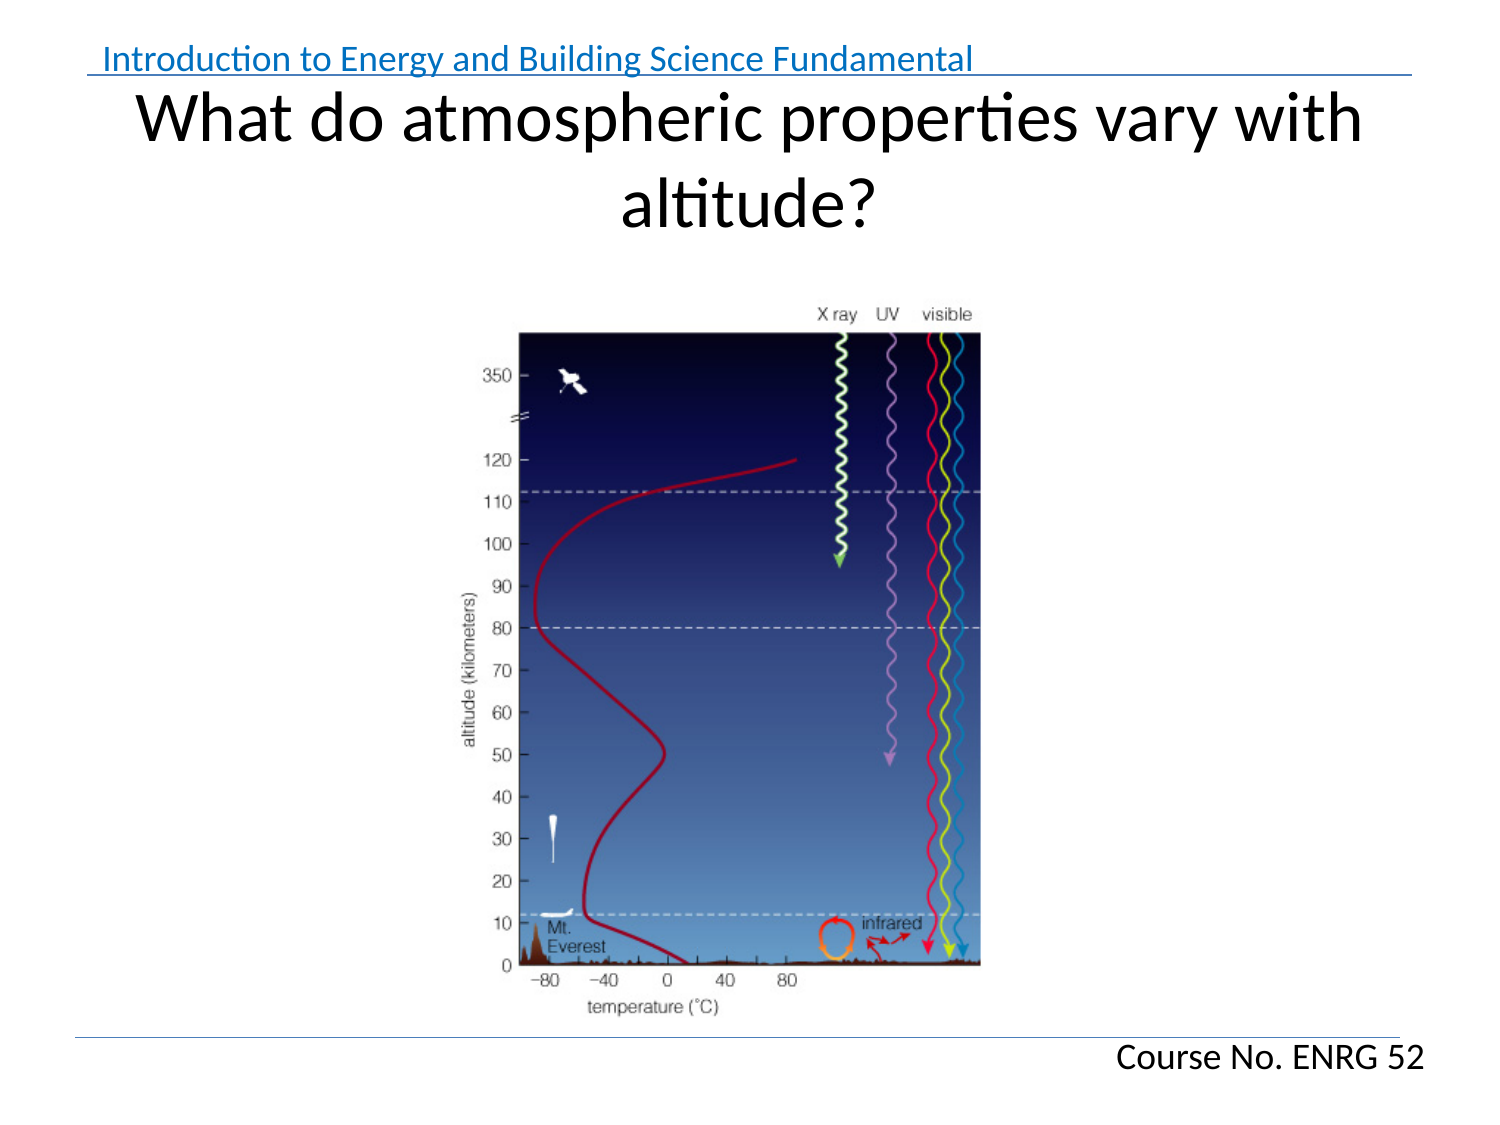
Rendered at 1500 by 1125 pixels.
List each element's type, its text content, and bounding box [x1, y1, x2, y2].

title What do atmospheric properties vary with altitude? [112, 62, 1388, 250]
picture [440, 287, 1001, 1025]
